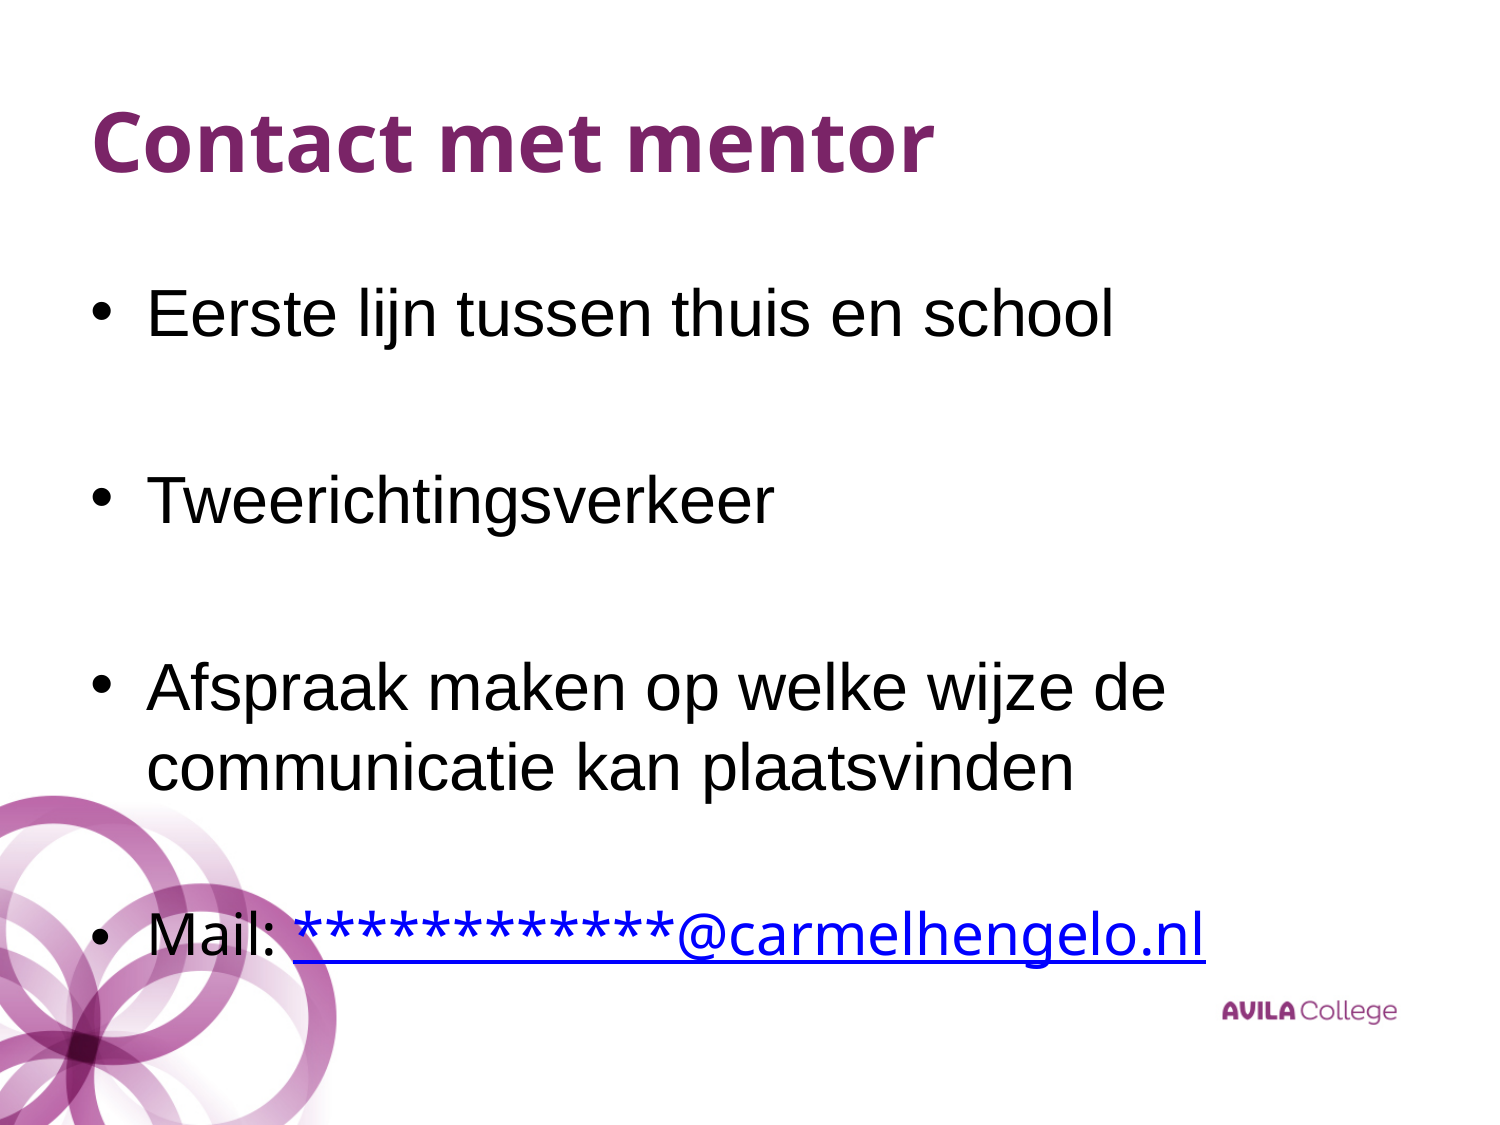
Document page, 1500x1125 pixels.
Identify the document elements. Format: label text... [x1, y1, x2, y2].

picture [0, 0, 1500, 1125]
list Eerste lijn tussen thuis en school Tweerichtingsverkeer Afspraak maken op welke wijze de communicatie kan plaatsvinden Mail: ************@carmelhengelo.nl [75, 262, 1425, 1005]
title Contact met mentor [75, 45, 1425, 233]
